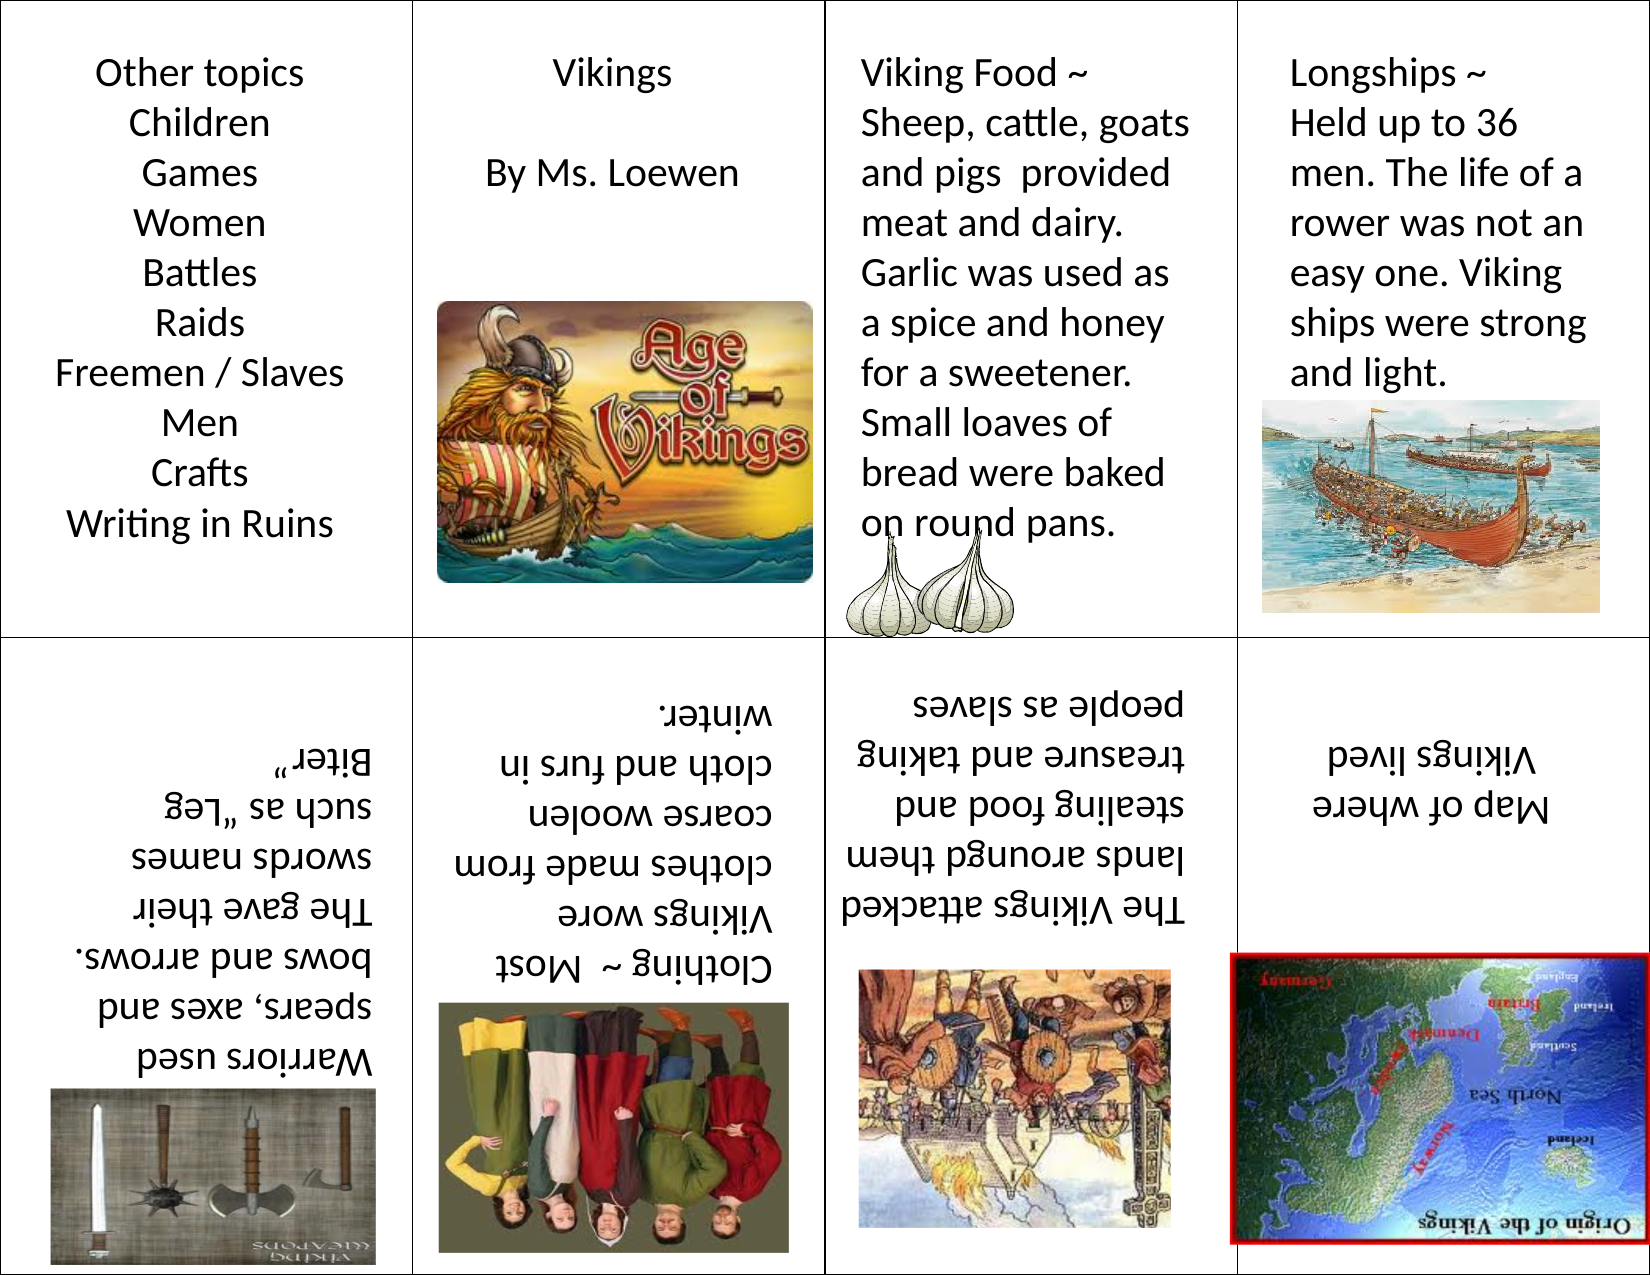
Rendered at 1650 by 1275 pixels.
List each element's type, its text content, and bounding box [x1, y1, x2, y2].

text_box Vikings By Ms. Loewen [450, 37, 775, 203]
text_box Longships ~ Held up to 36 men. The life of a rower was not an easy one. Viking ships were strong and light. [1275, 37, 1613, 403]
picture [858, 969, 1172, 1228]
picture [845, 526, 1015, 638]
text_box Warriors used spears, axes and bows and arrows. The gave their swords names such as “Leg Biter” [50, 733, 388, 1099]
picture [1229, 952, 1650, 1245]
picture [438, 1001, 789, 1253]
text_box The Vikings attacked lands aroungd them stealing food and treasure and taking people as slaves [812, 682, 1201, 948]
picture [437, 300, 813, 583]
text_box Clothing ~ Most Vikings wore clothes made from coarse woolen cloth and furs in winter. [437, 690, 788, 1001]
text_box Map of where Vikings lived [1262, 731, 1600, 847]
picture [49, 1088, 376, 1265]
text_box Viking Food ~ Sheep, cattle, goats and pigs provided meat and dairy. Garlic was used as a spice and honey for a sweetener. Small loaves of bread were baked on round pans. [846, 37, 1213, 553]
text_box Other topics Children Games Women Battles Raids Freemen / Slaves Men Crafts Writing in Ruins [24, 37, 375, 553]
picture [1262, 400, 1601, 613]
